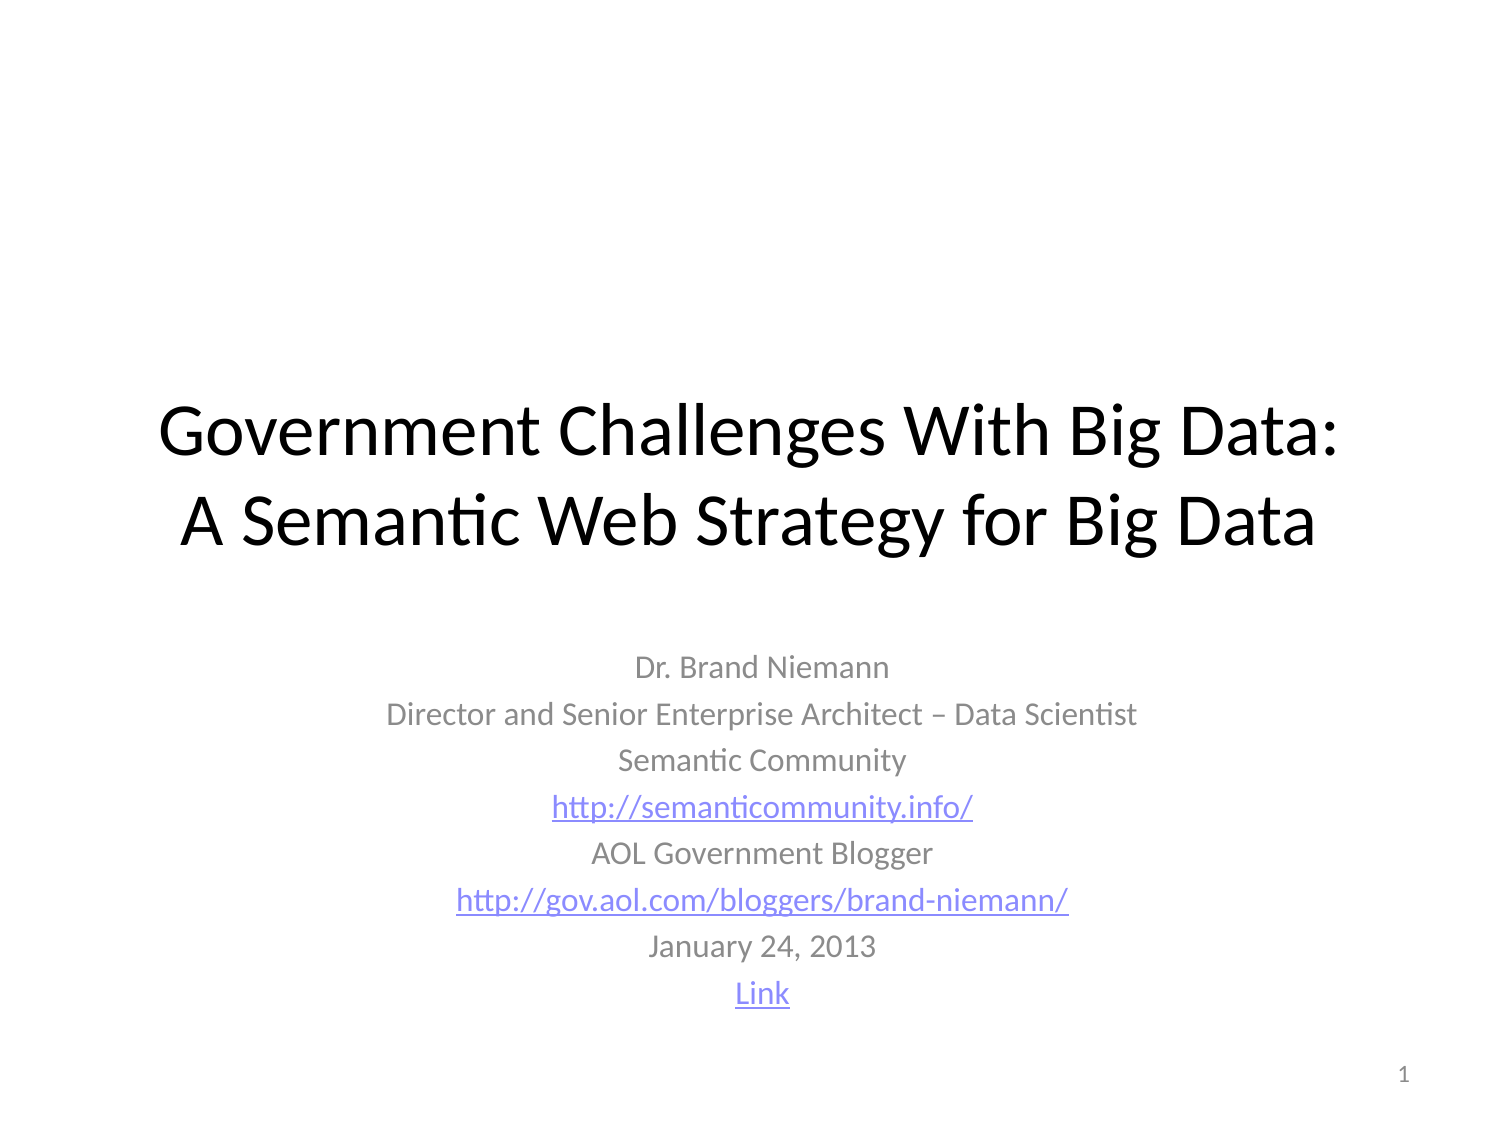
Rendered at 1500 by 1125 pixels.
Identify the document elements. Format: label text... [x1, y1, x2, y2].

slide_number 1 [1074, 1042, 1425, 1103]
subtitle Dr. Brand Niemann Director and Senior Enterprise Architect – Data Scientist Semantic Community http://semanticommunity.info/ AOL Government Blogger http://gov.aol.com/bloggers/brand-niemann/ January 24, 2013 Link [125, 637, 1400, 1025]
title Government Challenges With Big Data: A Semantic Web Strategy for Big Data [112, 349, 1388, 591]
